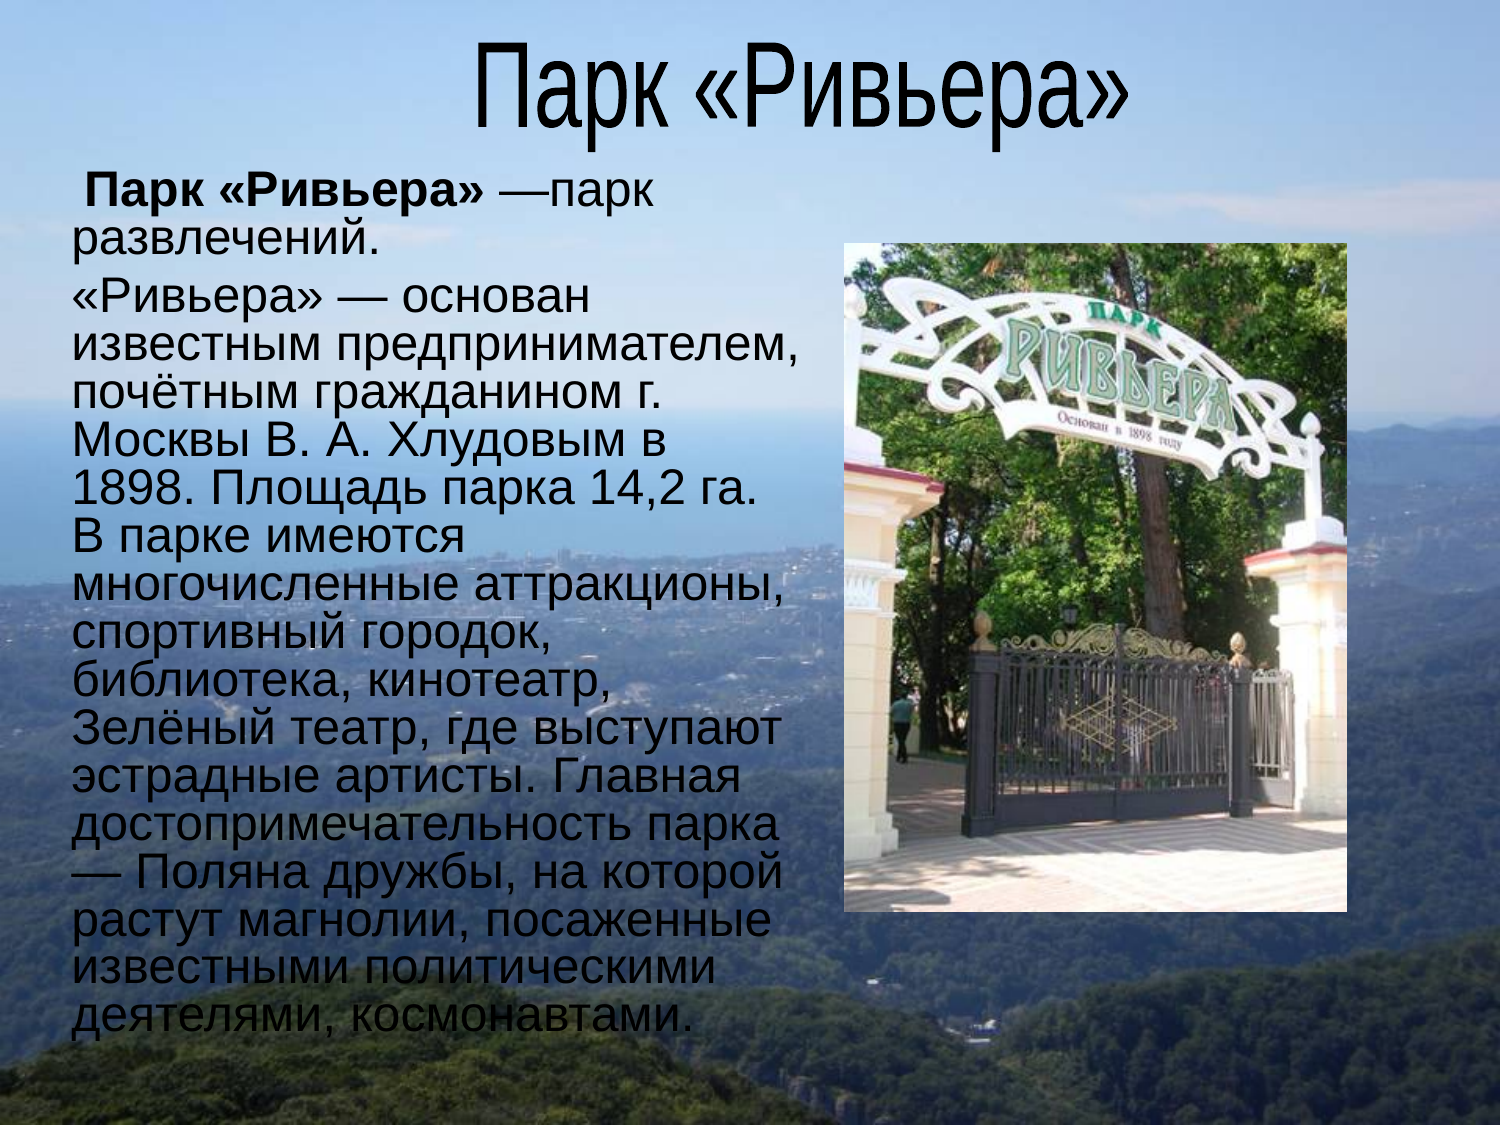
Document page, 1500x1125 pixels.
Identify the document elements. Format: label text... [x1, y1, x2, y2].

picture [0, 0, 1500, 1125]
list Парк «Ривьера» —парк развлечений. «Ривьера» — основан известным предпринимателем, почётным гражданином г. Москвы В. А. Хлудовым в 1898. Площадь парка 14,2 га. В парке имеются многочисленные аттракционы, спортивный городок, библиотека, кинотеатр, Зелёный театр, где выступают эстрадные артисты. Главная достопримечательность парка — Поляна дружбы, на которой растут магнолии, посаженные известными политическими деятелями, космонавтами. [0, 160, 822, 977]
